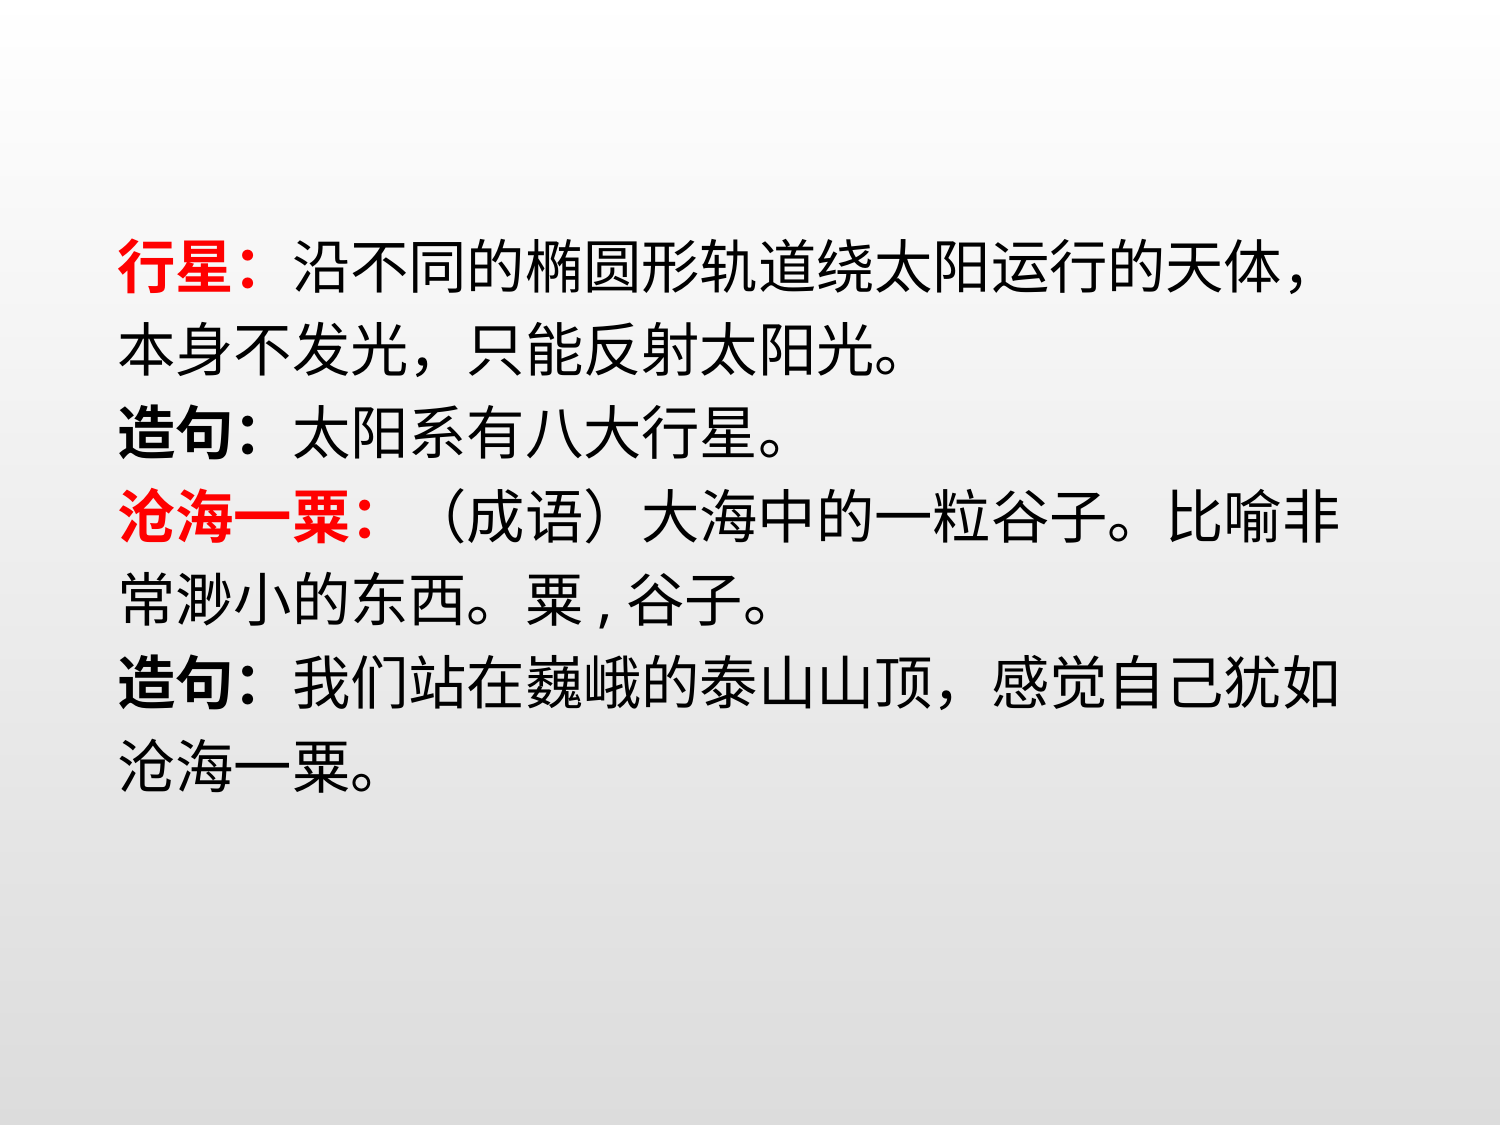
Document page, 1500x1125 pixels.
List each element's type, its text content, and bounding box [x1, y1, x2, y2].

text_box 行星：沿不同的椭圆形轨道绕太阳运行的天体，本身不发光，只能反射太阳光。 造句：太阳系有八大行星。 沧海一粟：（成语）大海中的一粒谷子。比喻非常渺小的东西。粟,谷子。 造句：我们站在巍峨的泰山山顶，感觉自己犹如沧海一粟。 [102, 209, 1371, 878]
